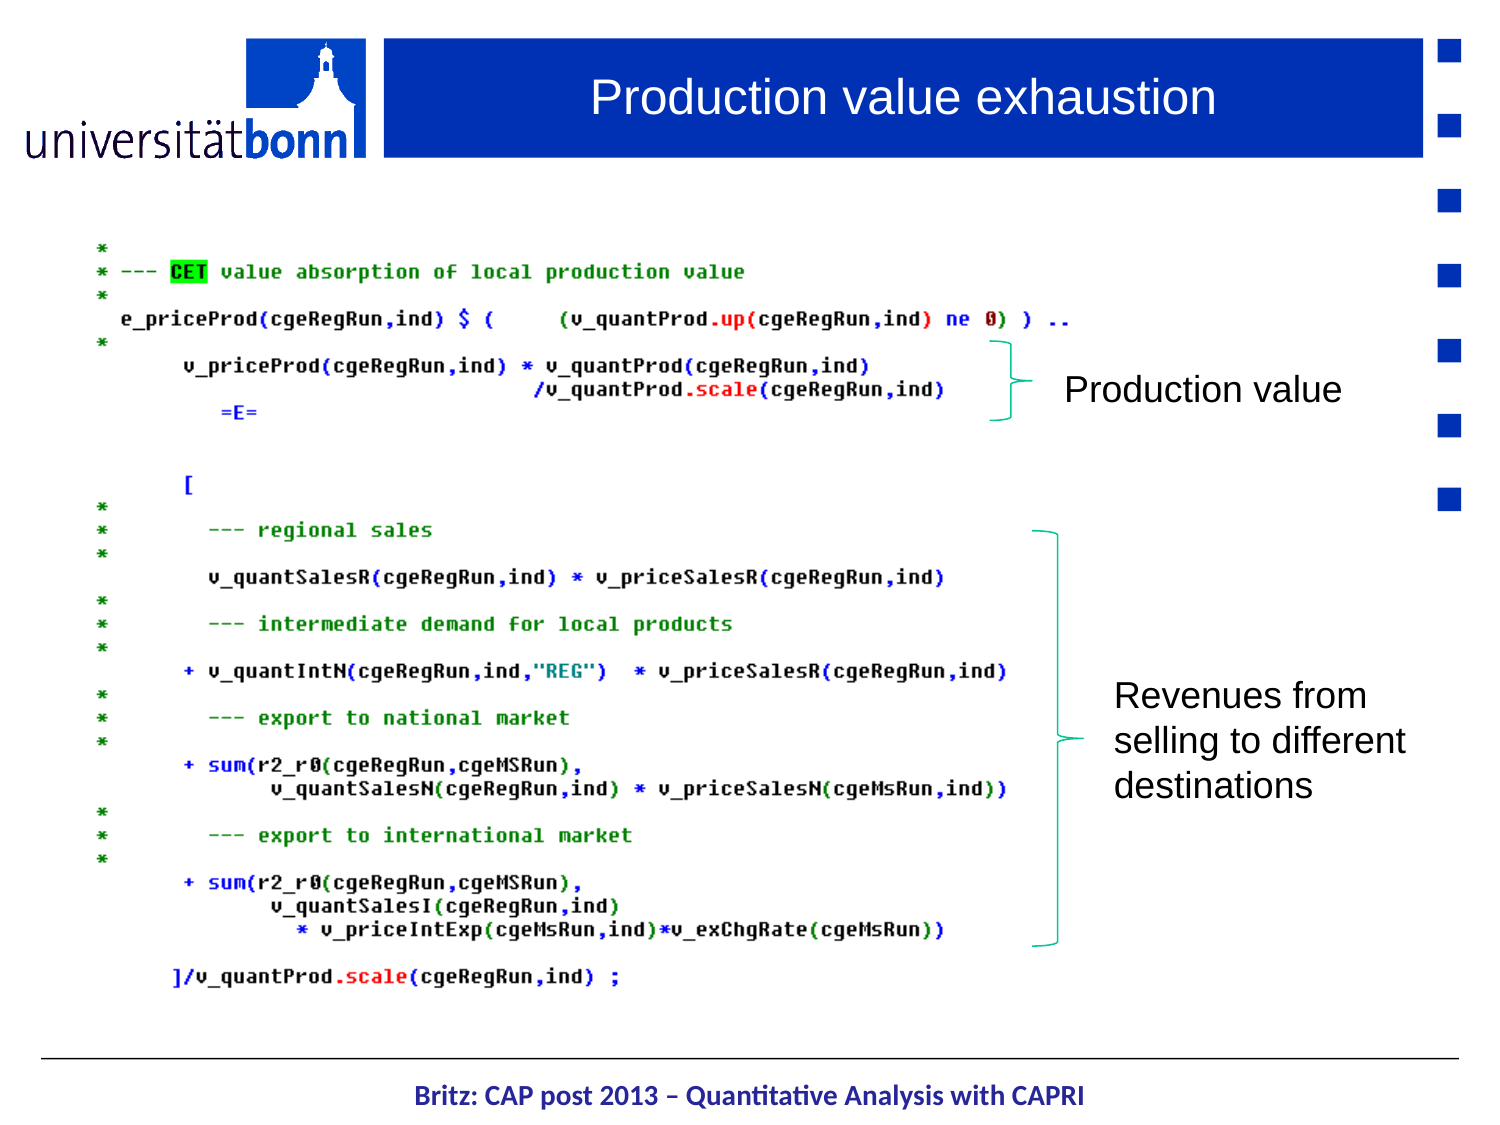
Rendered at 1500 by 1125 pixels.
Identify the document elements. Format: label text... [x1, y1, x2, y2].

text_box Revenues from selling to different destinations [1239, 663, 1422, 814]
picture [24, 36, 368, 160]
footer Britz: CAP post 2013 – Quantitative Analysis with CAPRI [40, 1070, 1460, 1107]
picture [82, 235, 1235, 1010]
title Production value exhaustion [383, 38, 1424, 158]
text_box Production value [1239, 358, 1358, 418]
